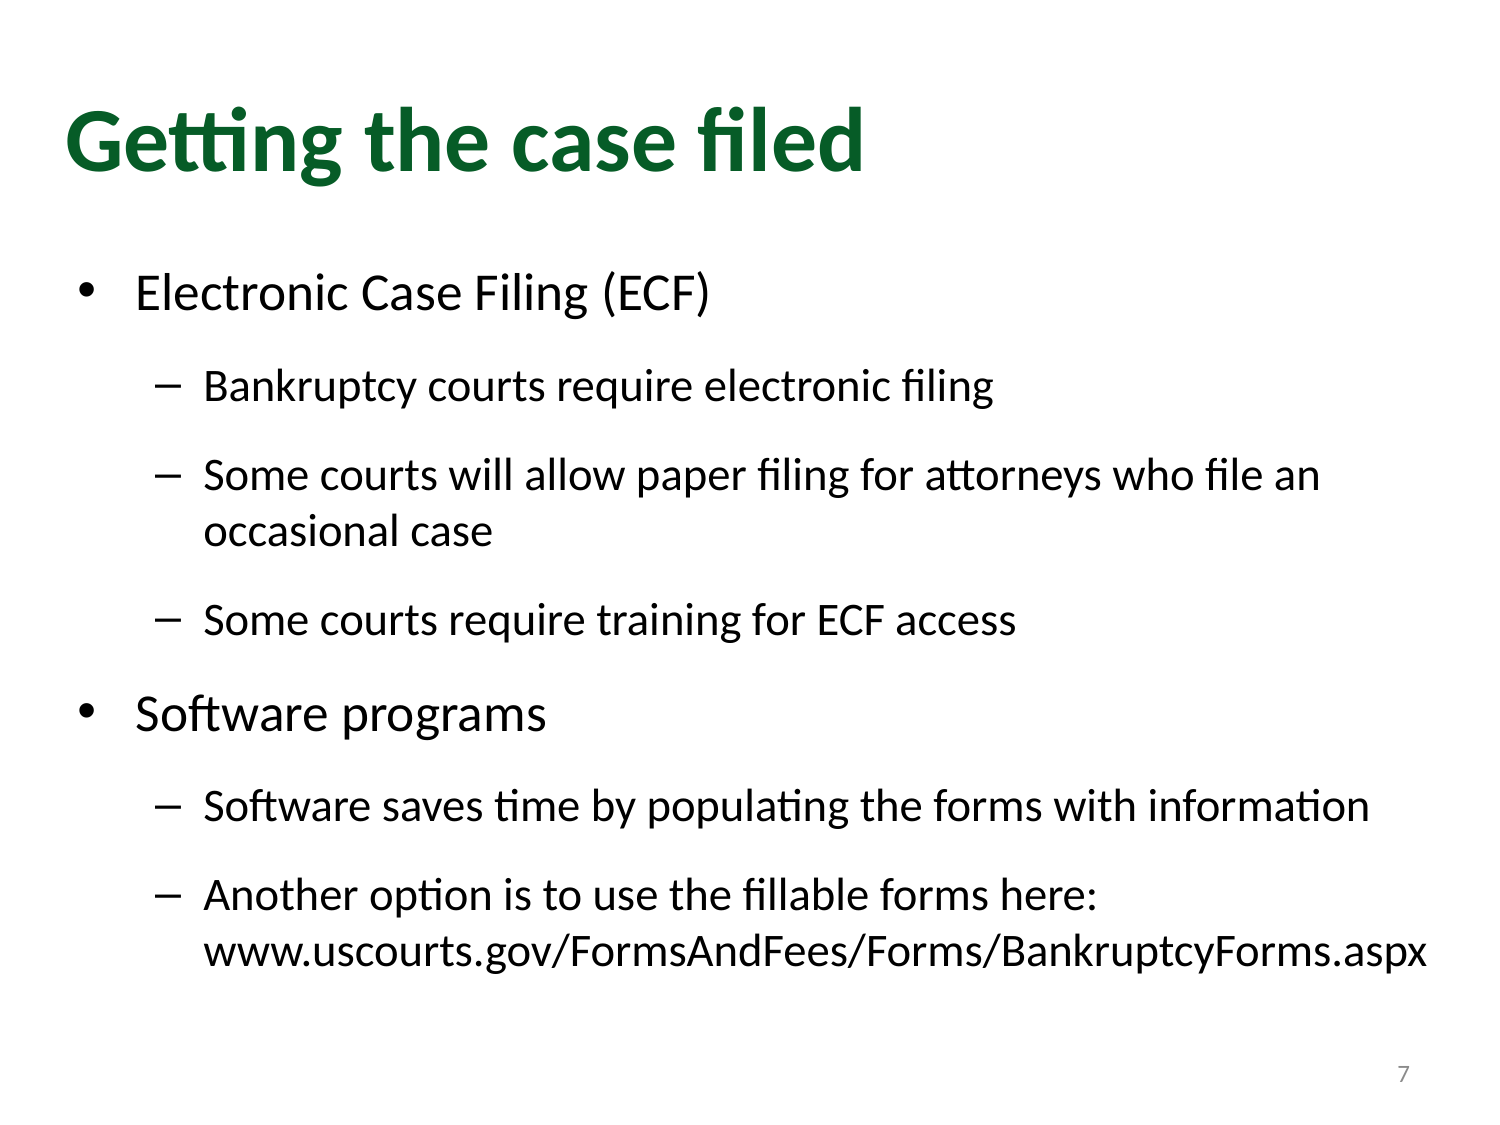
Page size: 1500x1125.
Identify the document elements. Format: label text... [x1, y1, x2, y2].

list Electronic Case Filing (ECF) Bankruptcy courts require electronic filing Some courts will allow paper filing for attorneys who file an occasional case Some courts require training for ECF access Software programs Software saves time by populating the forms with information Another option is to use the fillable forms here: www.uscourts.gov/FormsAndFees/Forms/BankruptcyForms.aspx [62, 249, 1450, 1005]
slide_number 7 [1074, 1042, 1425, 1103]
title Getting the case filed [50, 45, 1425, 225]
